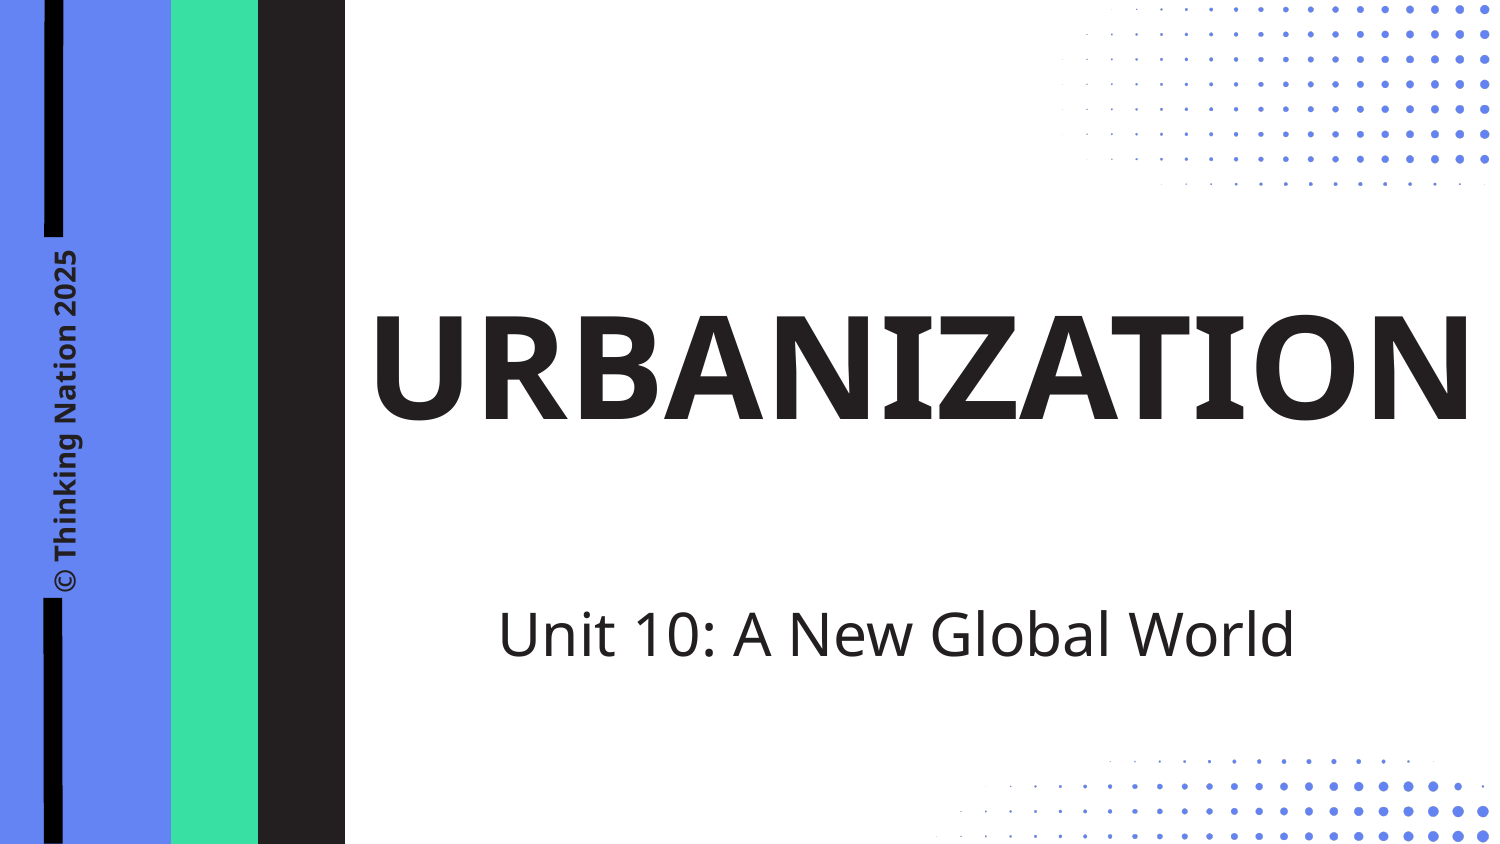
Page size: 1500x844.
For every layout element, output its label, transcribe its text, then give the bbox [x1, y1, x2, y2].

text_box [0, 0, 346, 844]
text_box URBANIZATION [350, 287, 1500, 454]
text_box [1037, 0, 1500, 186]
text_box [911, 759, 1500, 844]
text_box Unit 10: A New Global World [380, 567, 1416, 669]
